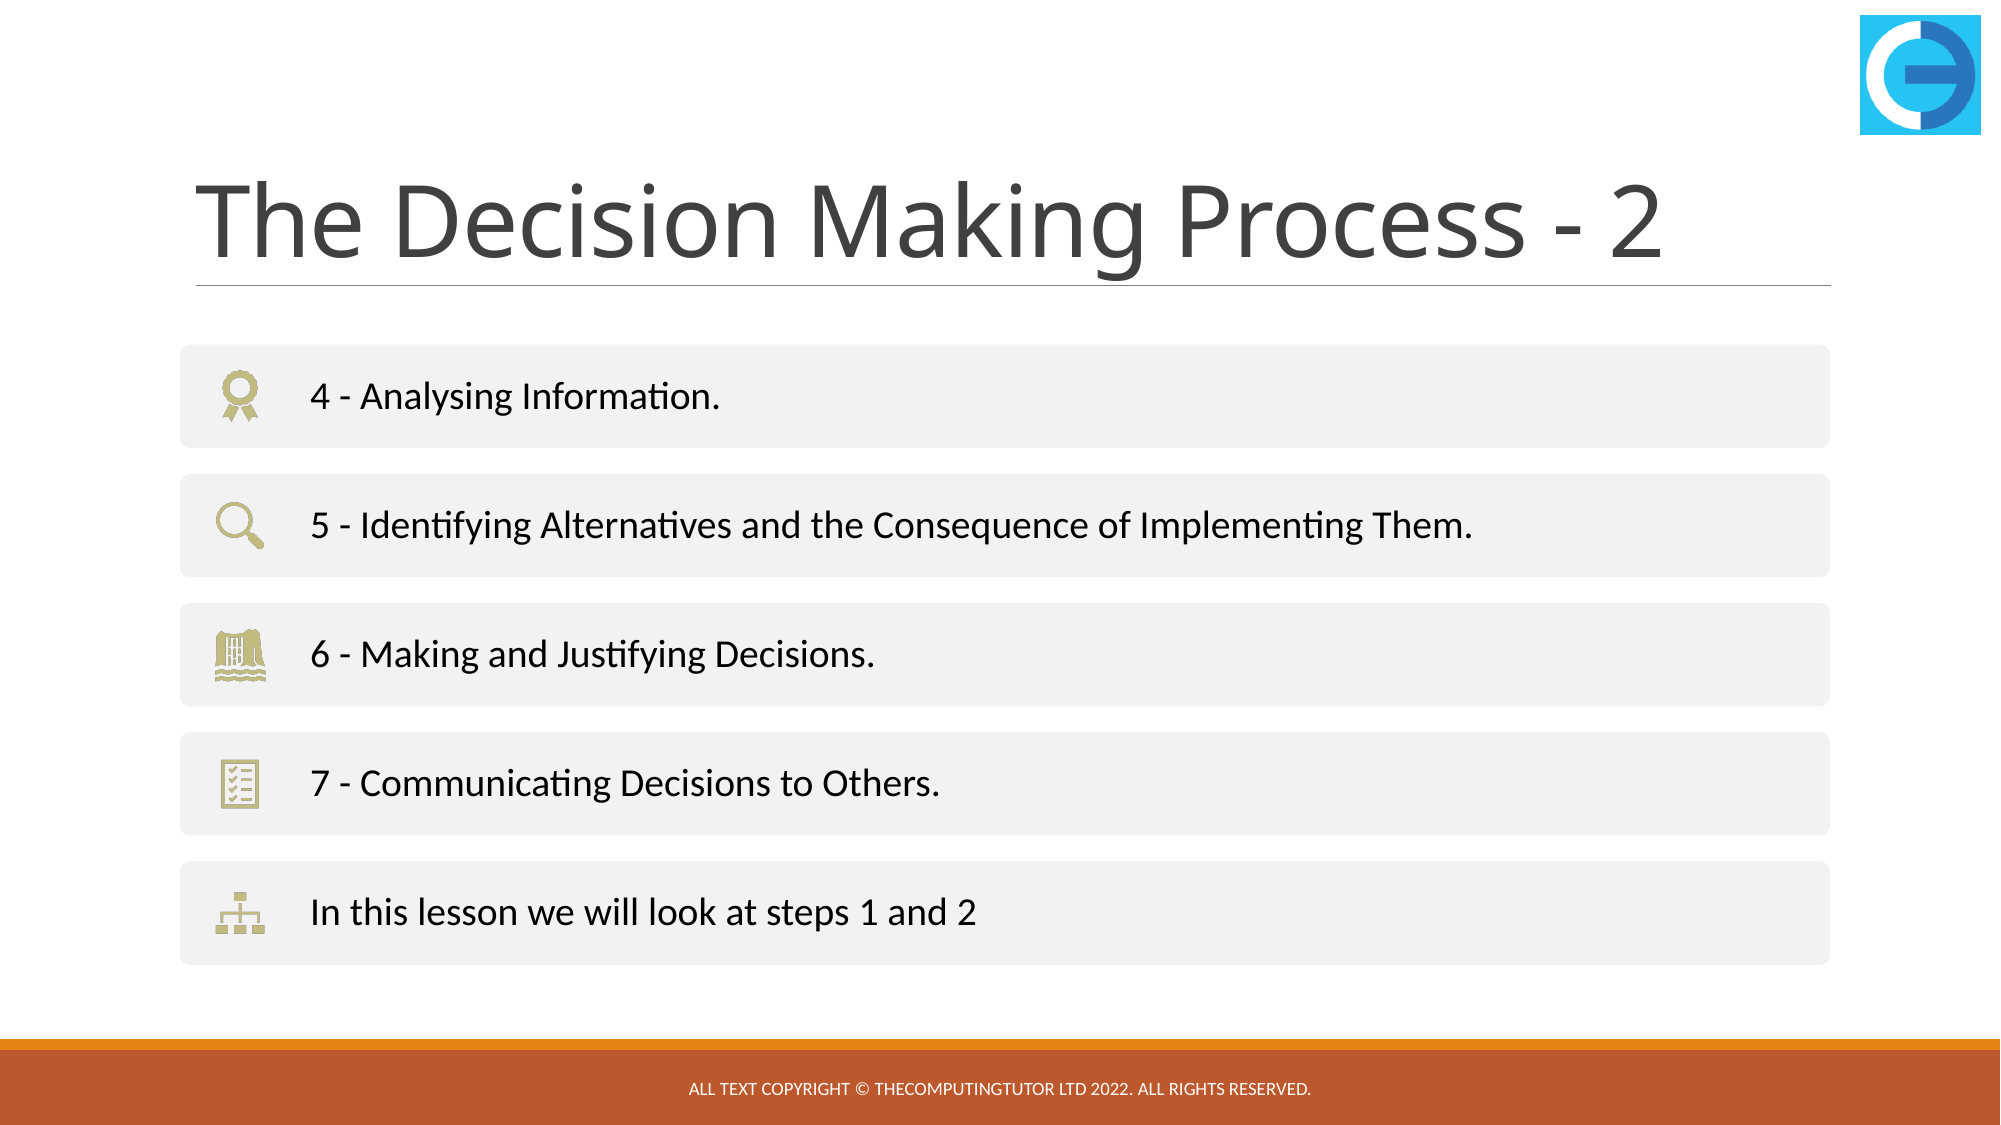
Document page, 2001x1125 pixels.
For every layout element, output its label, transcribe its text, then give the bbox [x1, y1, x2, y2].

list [179, 343, 1831, 966]
picture [1860, 15, 1981, 135]
footer All text copyright © TheComputingTutor Ltd 2022. All rights Reserved. [604, 1059, 1396, 1120]
title The Decision Making Process - 2 [180, 47, 1830, 285]
